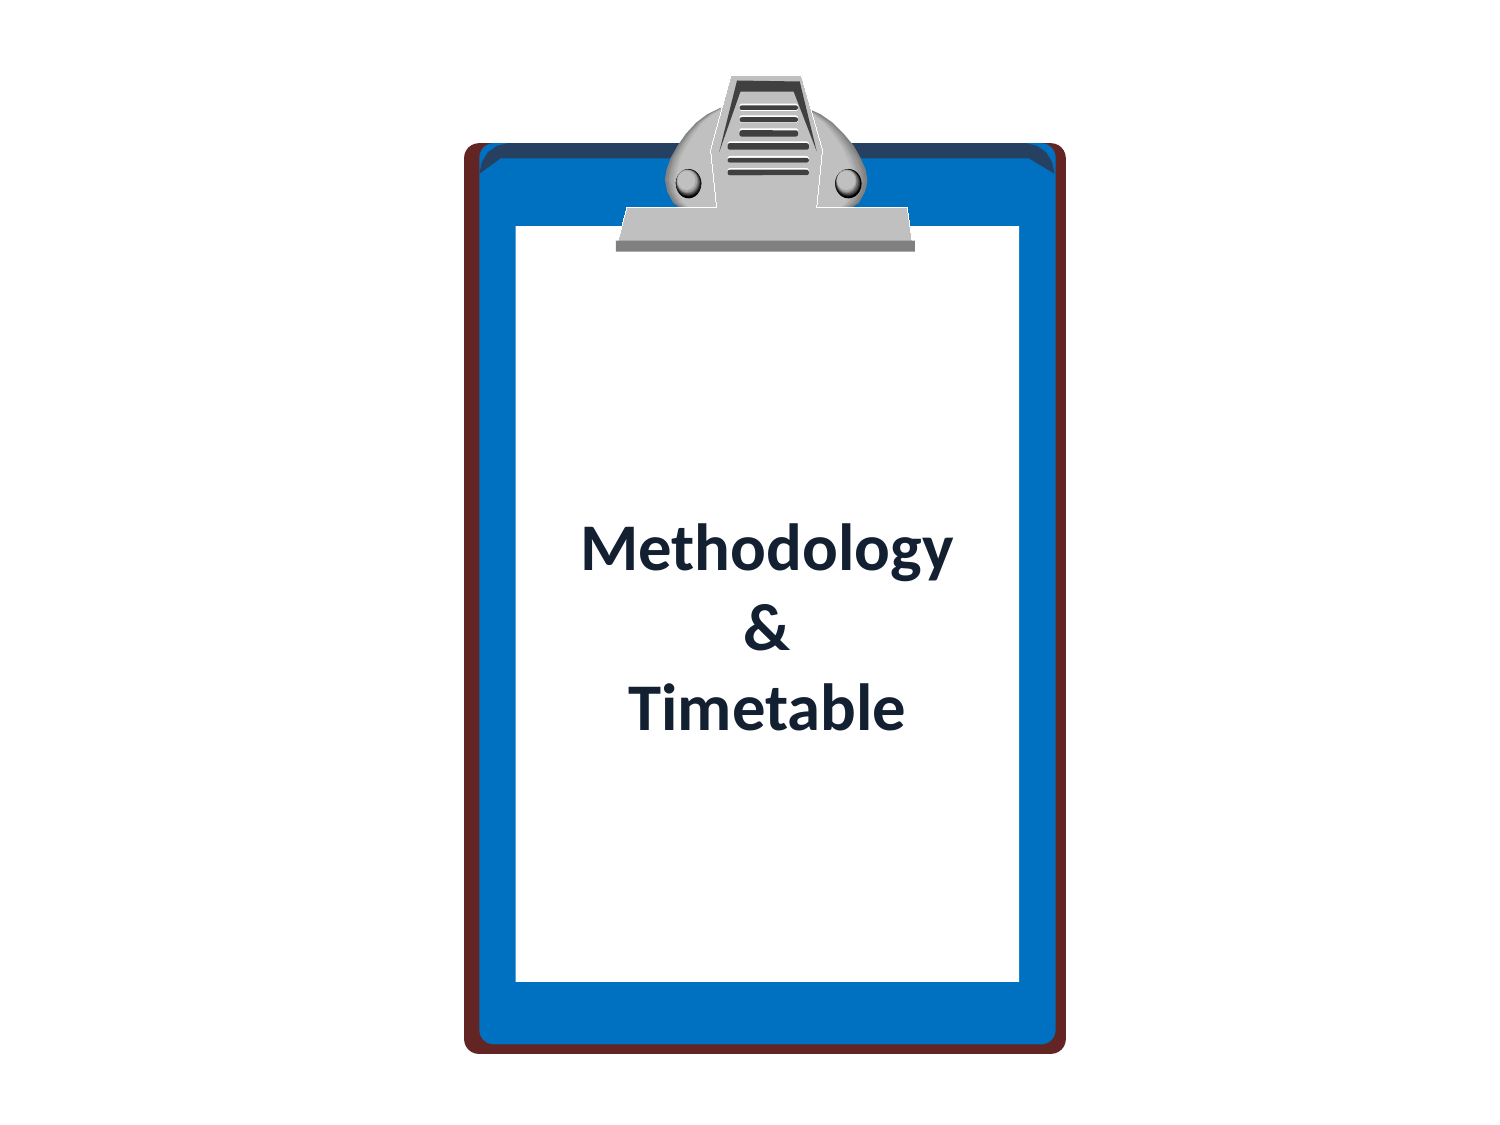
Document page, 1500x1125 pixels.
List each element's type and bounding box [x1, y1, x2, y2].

text_box [463, 74, 1067, 1056]
